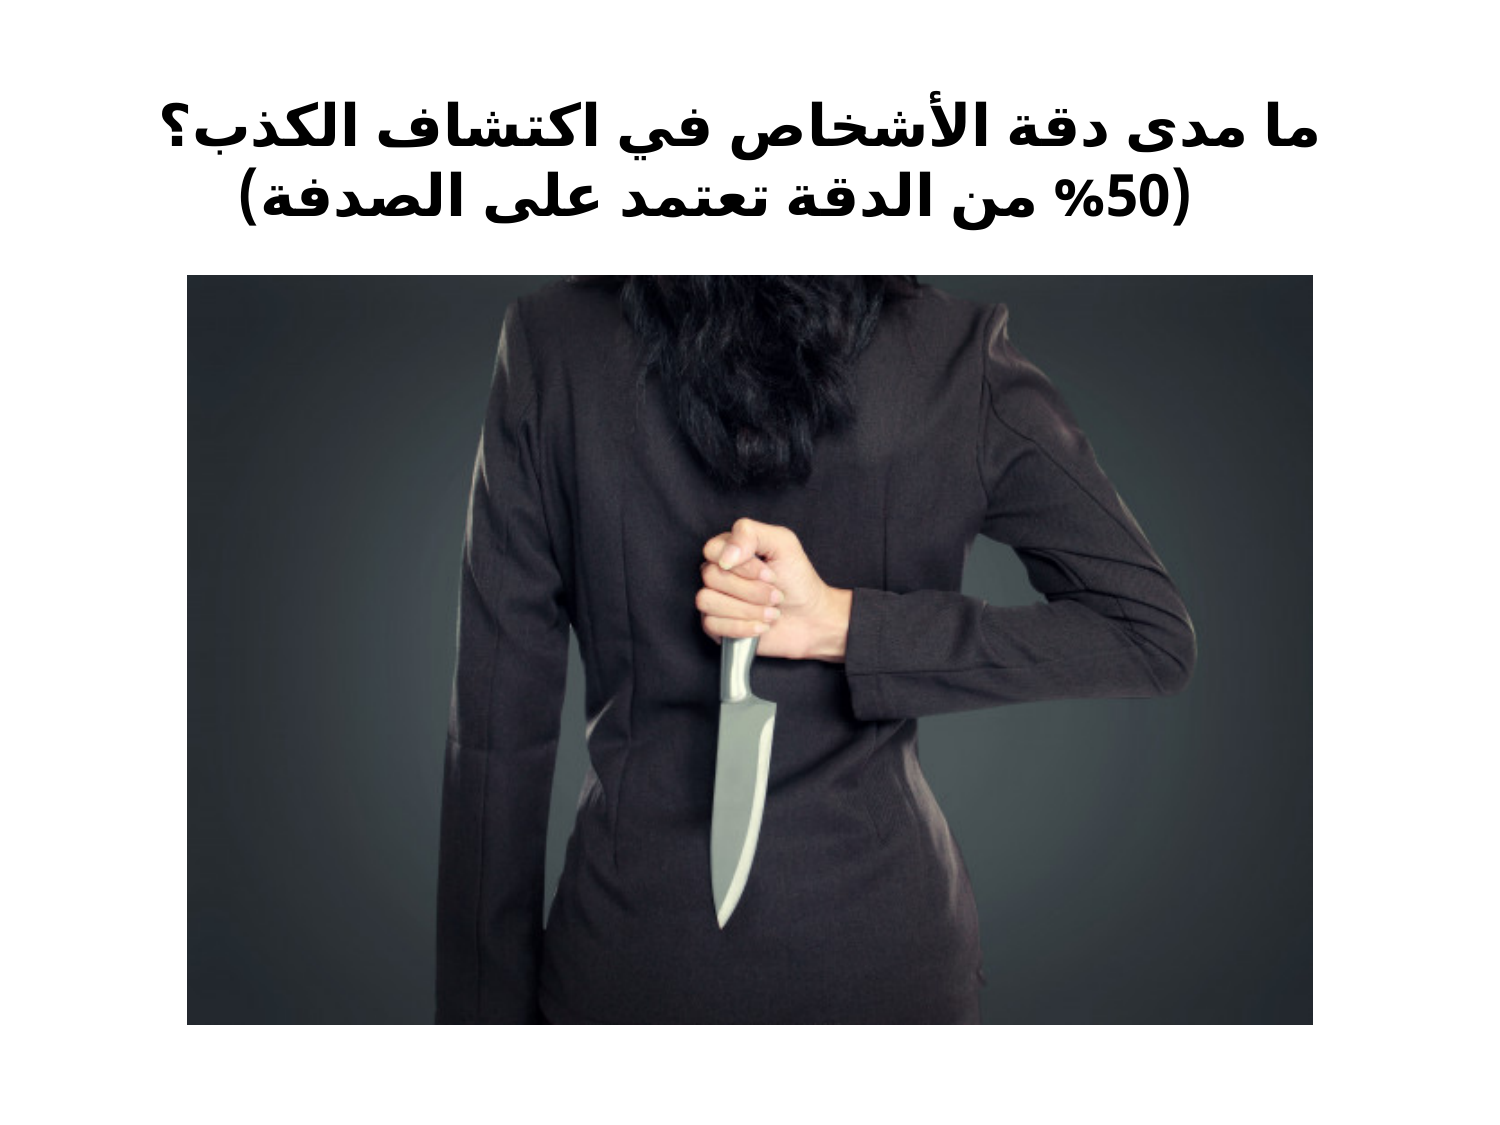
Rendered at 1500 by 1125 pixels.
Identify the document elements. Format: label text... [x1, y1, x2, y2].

picture [186, 275, 1313, 1026]
title ما مدى دقة الأشخاص في اكتشاف الكذب؟ (50% من الدقة تعتمد على الصدفة) [0, 176, 1500, 350]
